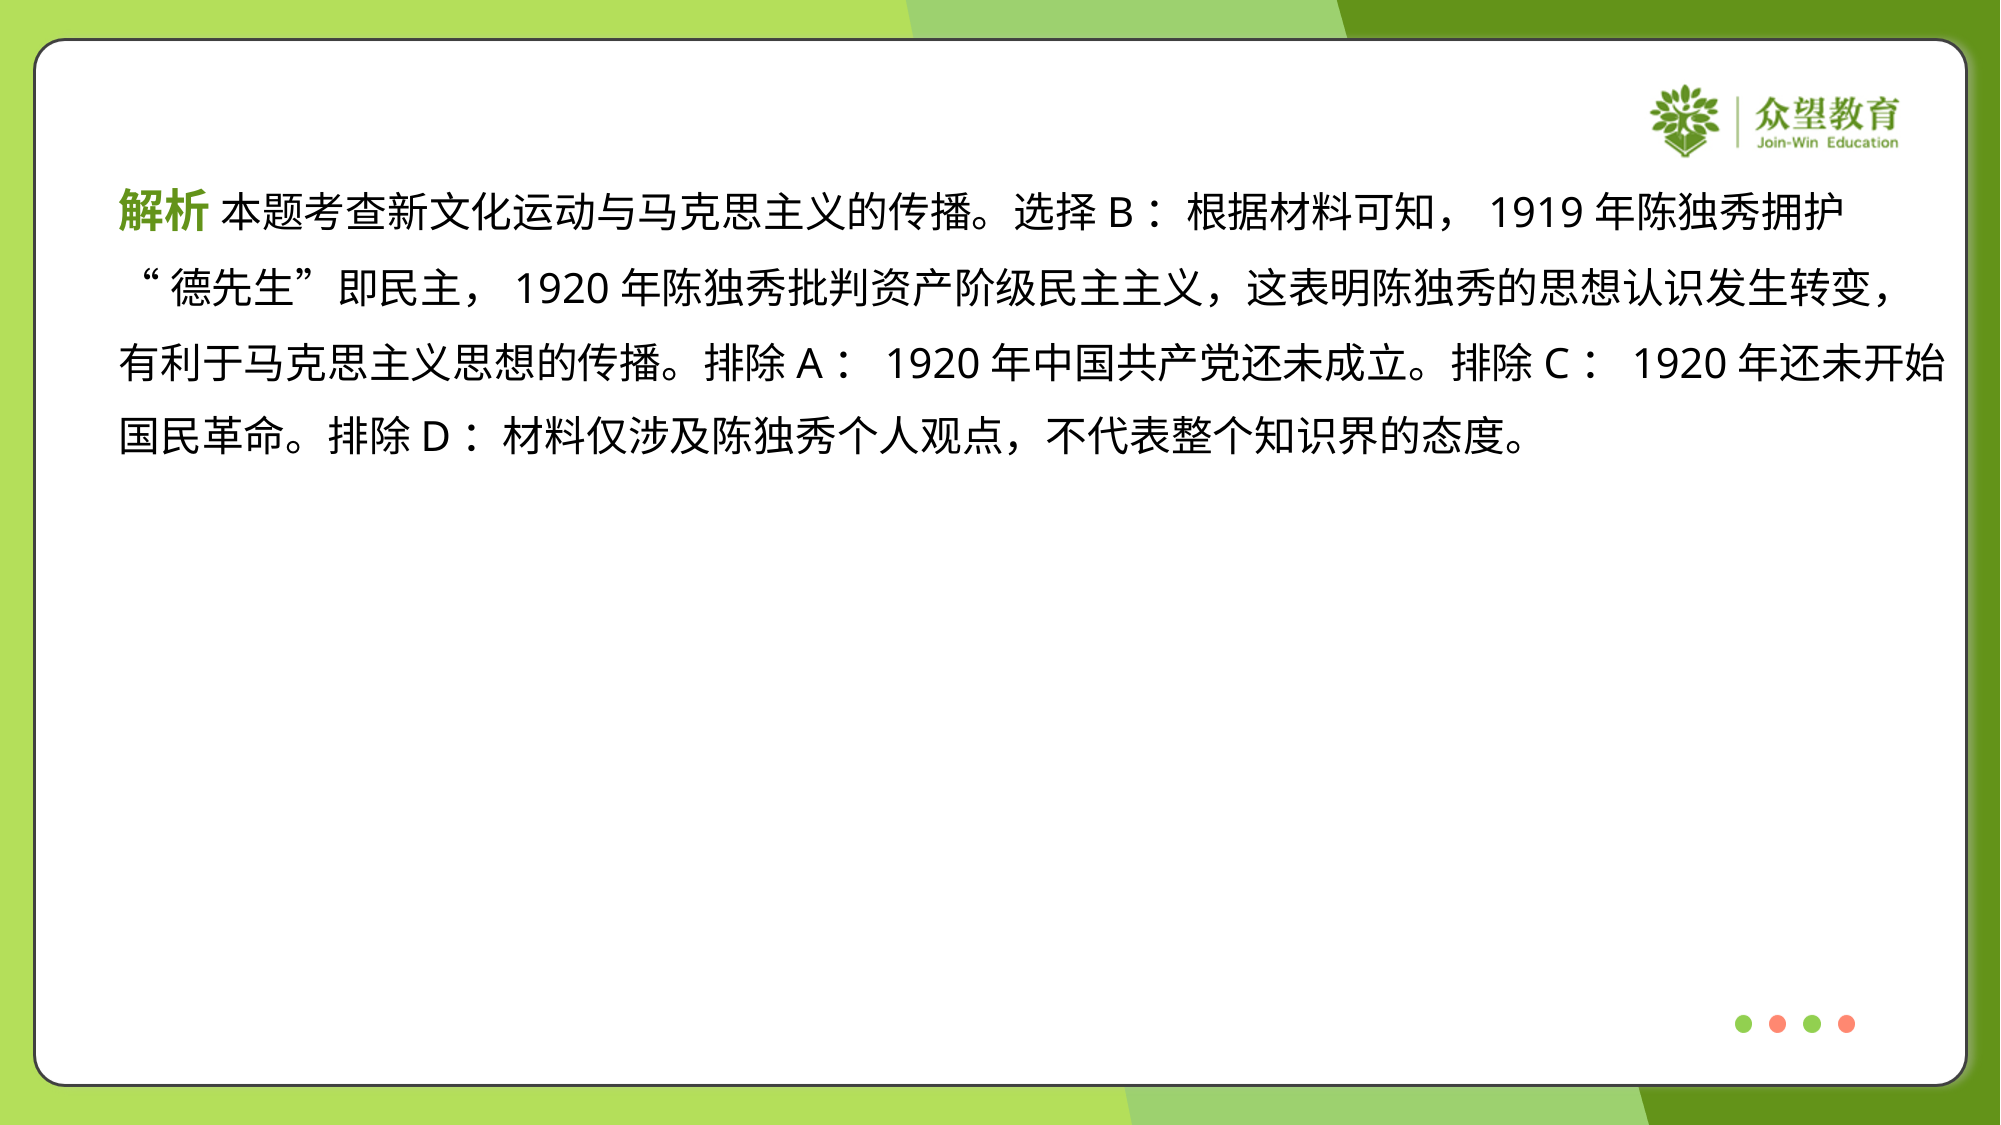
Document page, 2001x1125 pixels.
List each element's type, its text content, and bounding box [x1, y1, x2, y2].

picture [0, 0, 2000, 1125]
text_box 解析 本题考查新文化运动与马克思主义的传播。选择B：根据材料可知，1919年陈独秀拥护 “德先生”即民主，1920年陈独秀批判资产阶级民主主义，这表明陈独秀的思想认识发生转变， 有利于马克思主义思想的传播。排除A：1920年中国共产党还未成立。排除C：1920年还未开始 国民革命。排除D：材料仅涉及陈独秀个人观点，不代表整个知识界的态度。 [118, 159, 1883, 452]
